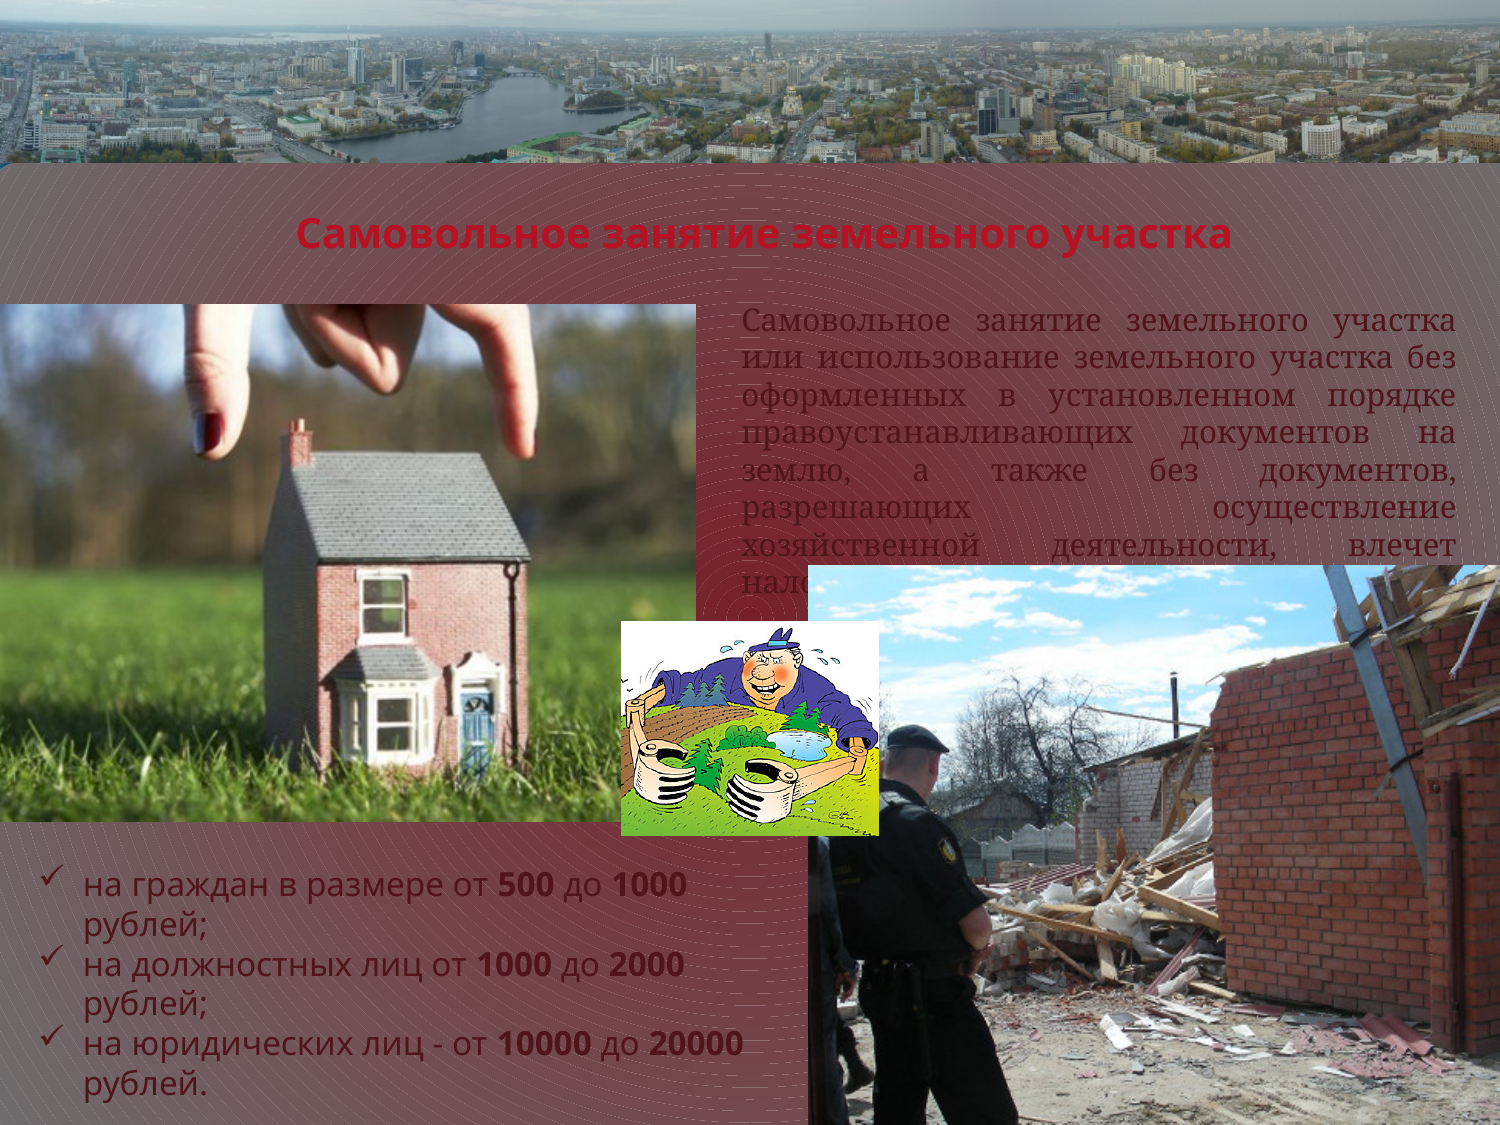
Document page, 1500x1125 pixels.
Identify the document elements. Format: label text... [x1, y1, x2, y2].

picture [0, 304, 1500, 1125]
text_box Самовольное занятие земельного участка [280, 199, 1249, 264]
picture [0, 0, 1500, 164]
text_box на граждан в размере от 500 до 1000 рублей; на должностных лиц от 1000 до 2000 рублей; на юридических лиц - от 10000 до 20000 рублей. [23, 855, 774, 1110]
text_box Самовольное занятие земельного участка или использование земельного участка без оформленных в установленном порядке правоустанавливающих документов на землю, а также без документов, разрешающих осуществление хозяйственной деятельности, влечет наложение административного штрафа: [726, 292, 1473, 608]
